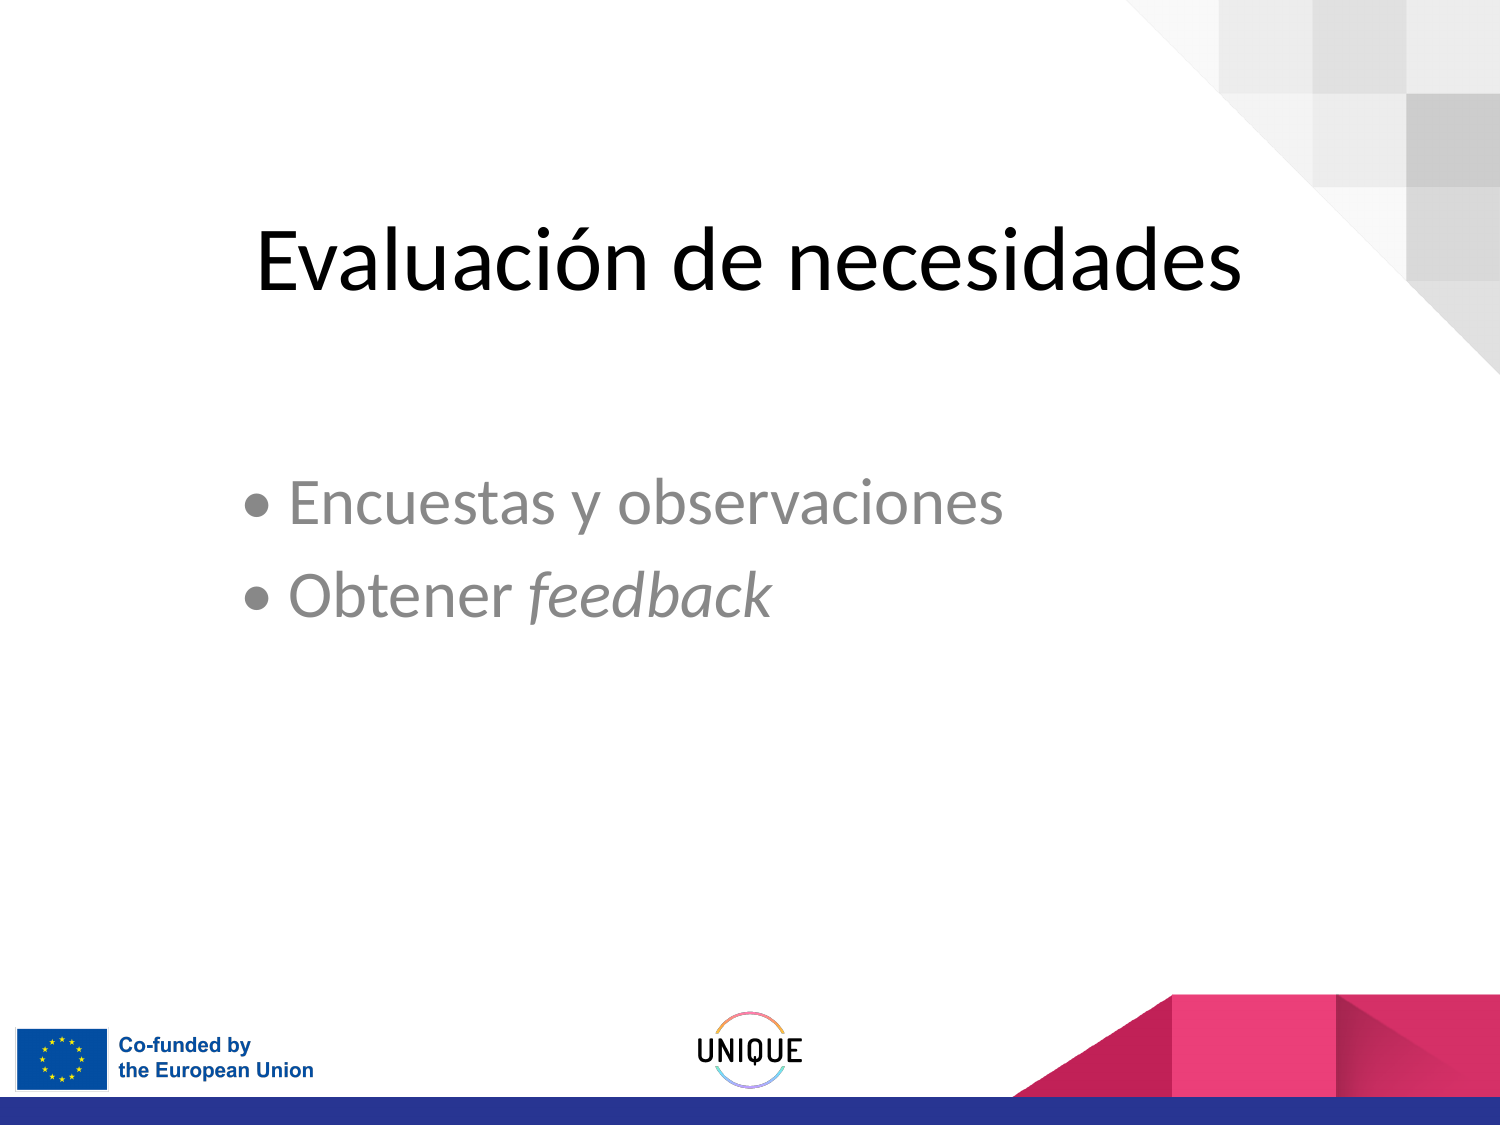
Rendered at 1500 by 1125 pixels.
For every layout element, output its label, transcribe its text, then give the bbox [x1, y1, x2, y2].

title Evaluación de necesidades [112, 132, 1388, 375]
picture [0, 993, 1500, 1125]
picture [1125, 0, 1500, 375]
subtitle • Encuestas y observaciones • Obtener feedback [225, 450, 1275, 738]
